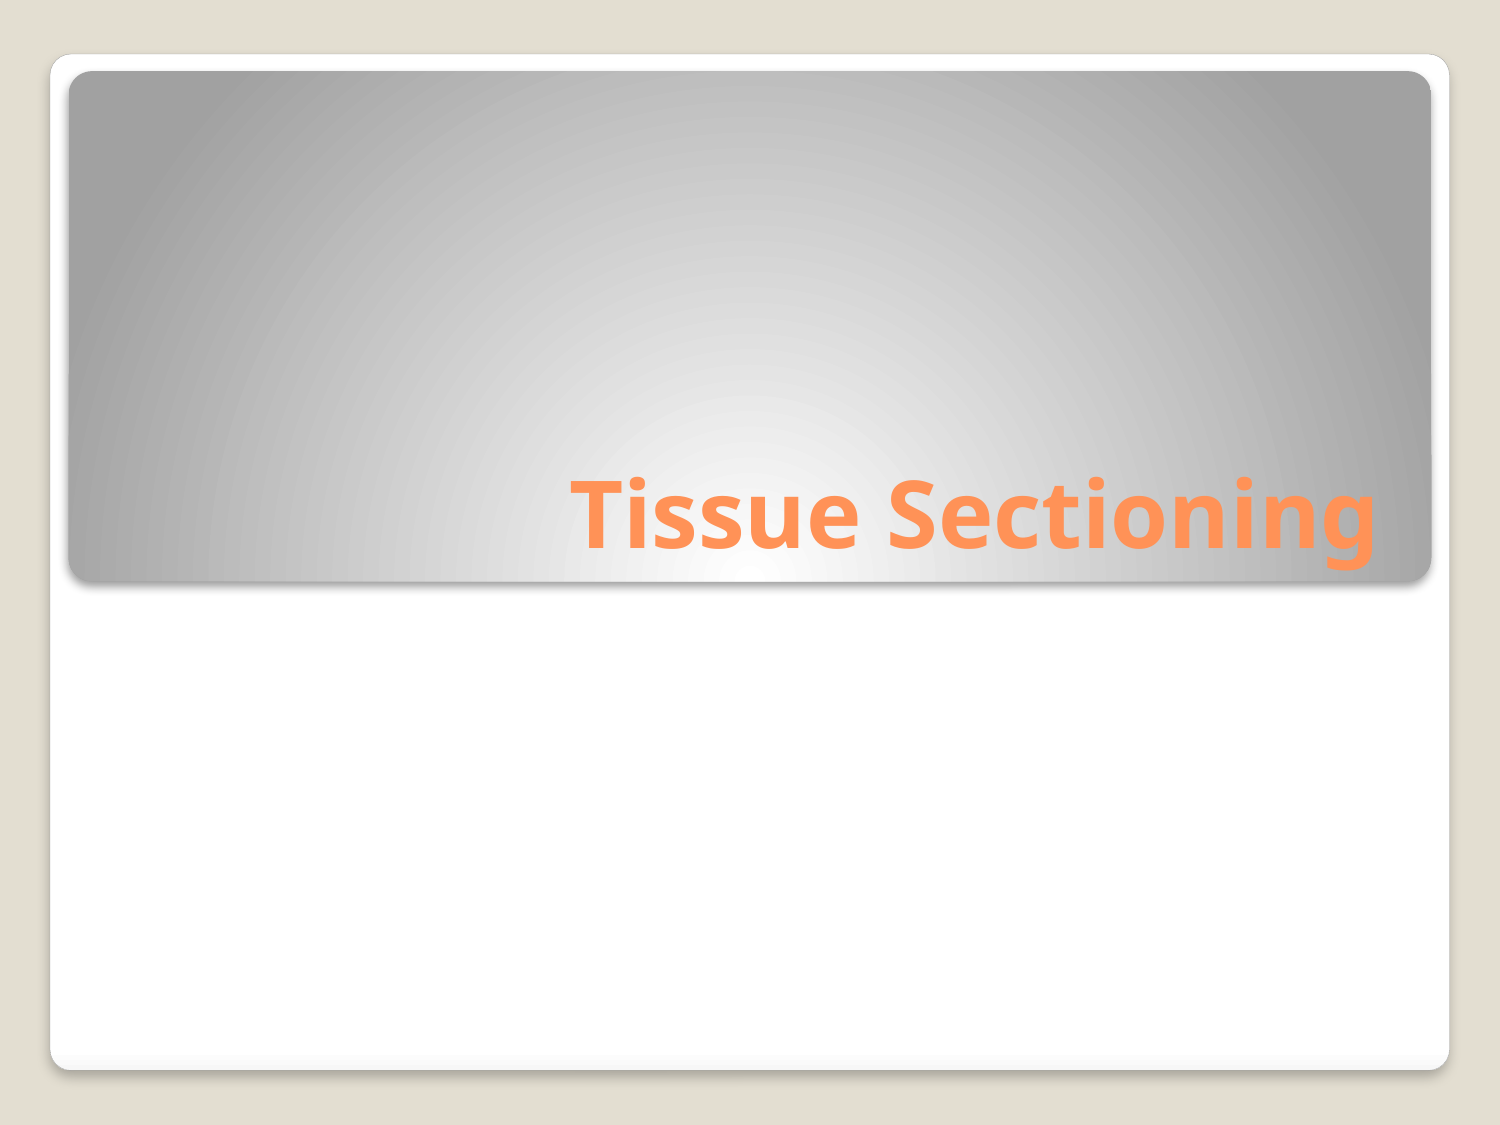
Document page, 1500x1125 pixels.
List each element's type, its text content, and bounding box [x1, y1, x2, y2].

title Tissue Sectioning [112, 275, 1388, 575]
